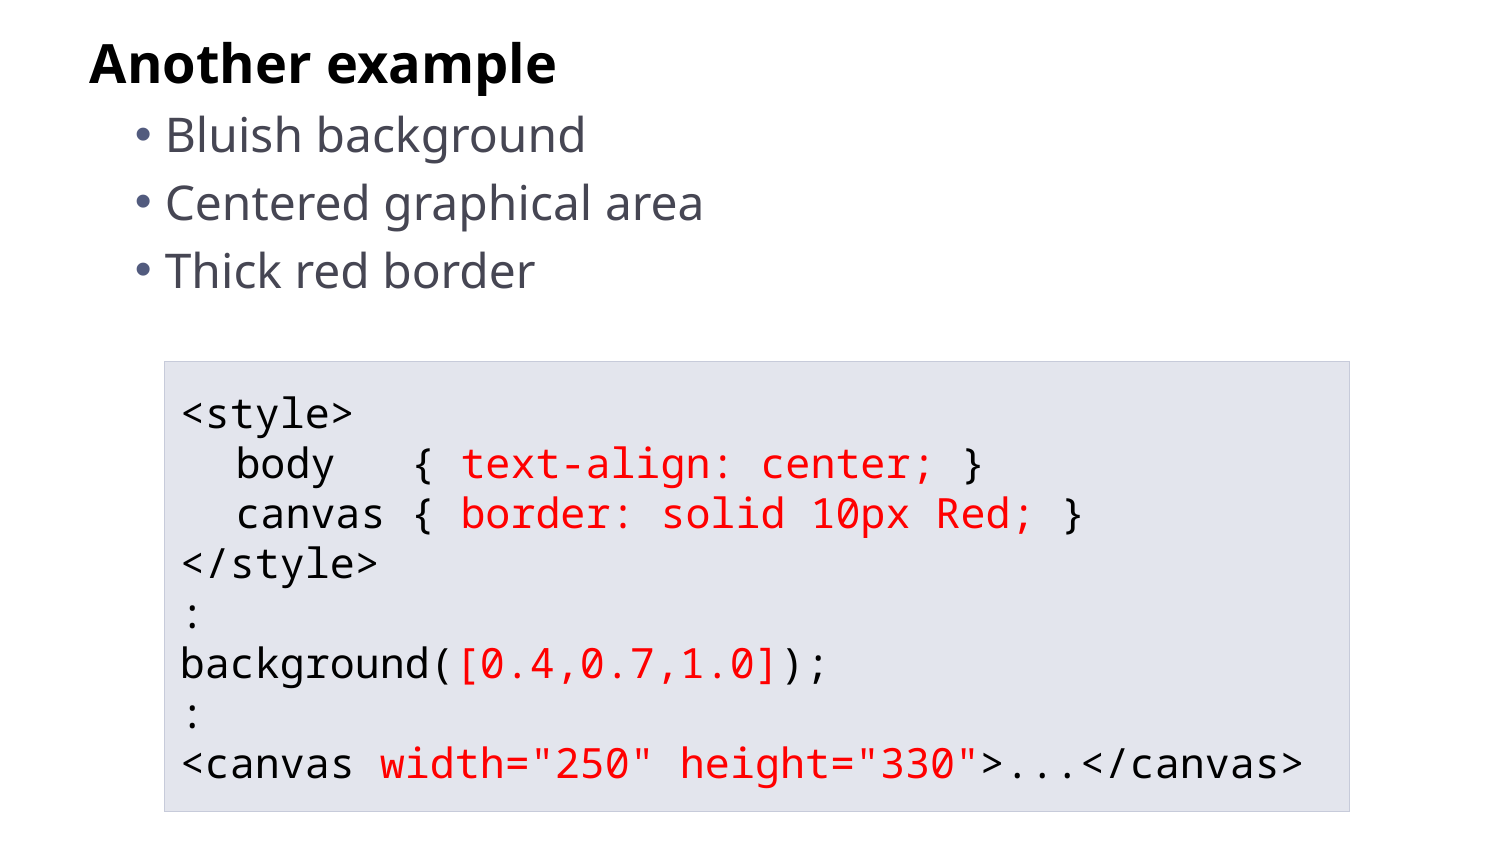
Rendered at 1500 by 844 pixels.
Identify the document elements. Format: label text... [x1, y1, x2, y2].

text_box <style> body { text-align: center; } canvas { border: solid 10px Red; } </style> : background([0.4,0.7,1.0]); : <canvas width="250" height="330">...</canvas> [164, 361, 1350, 812]
list Another example Bluish background Centered graphical area Thick red border [75, 21, 1475, 835]
